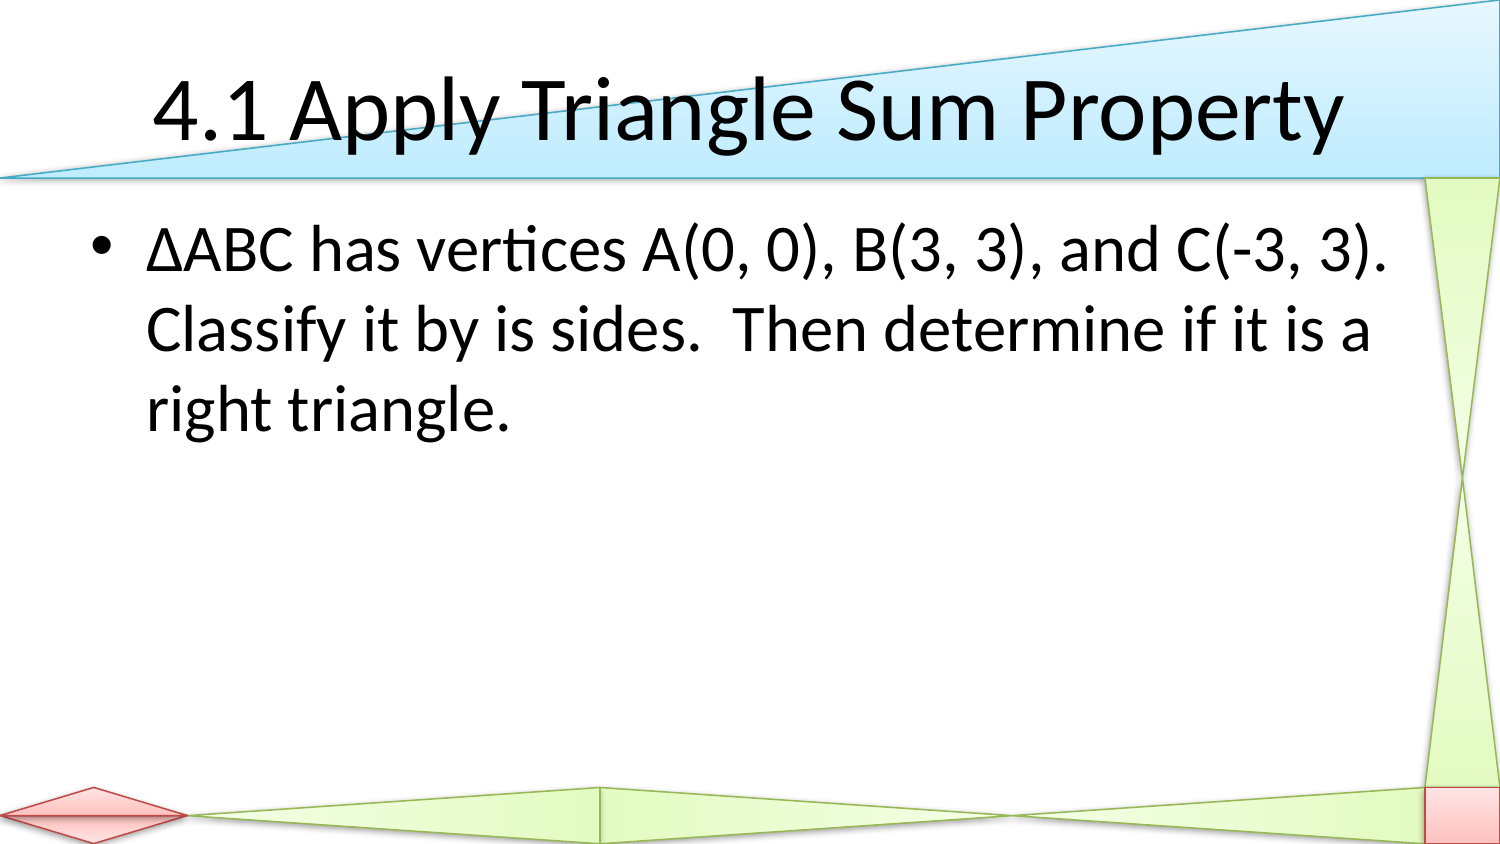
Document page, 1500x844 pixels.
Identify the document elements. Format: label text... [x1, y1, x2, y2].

title 4.1 Apply Triangle Sum Property [75, 33, 1425, 175]
list ΔABC has vertices A(0, 0), B(3, 3), and C(-3, 3). Classify it by is sides. Then determine if it is a right triangle. [75, 196, 1425, 754]
